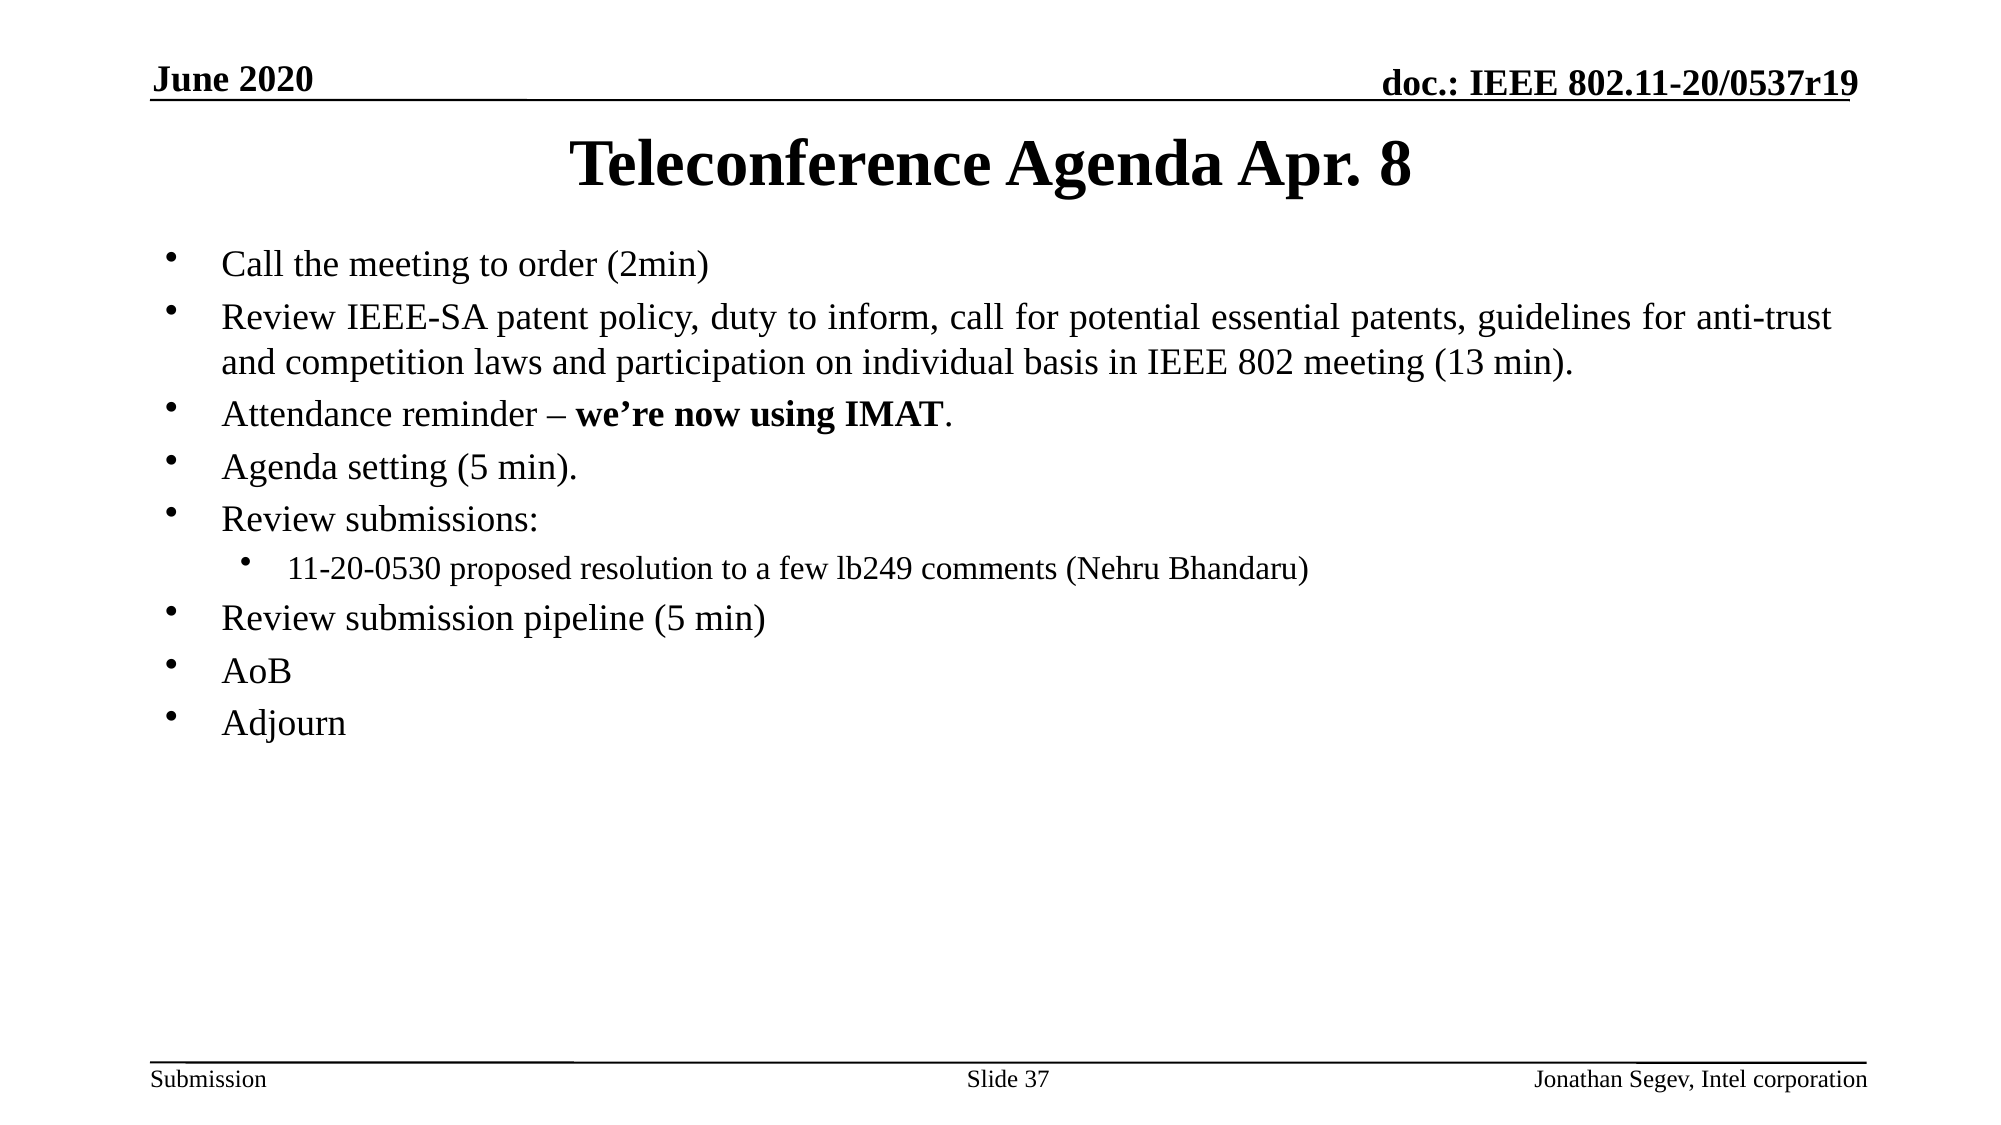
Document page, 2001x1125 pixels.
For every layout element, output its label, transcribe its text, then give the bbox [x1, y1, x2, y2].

list Call the meeting to order (2min) Review IEEE-SA patent policy, duty to inform, call for potential essential patents, guidelines for anti-trust and competition laws and participation on individual basis in IEEE 802 meeting (13 min). Attendance reminder – we’re now using IMAT. Agenda setting (5 min). Review submissions: 11-20-0530 proposed resolution to a few lb249 comments (Nehru Bhandaru) Review submission pipeline (5 min) AoB Adjourn [149, 231, 1850, 1000]
footer Jonathan Segev, Intel corporation [1171, 1061, 1869, 1093]
title Teleconference Agenda Apr. 8 [149, 112, 1850, 205]
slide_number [152, 54, 563, 100]
slide_number Slide 37 [950, 1061, 1067, 1123]
